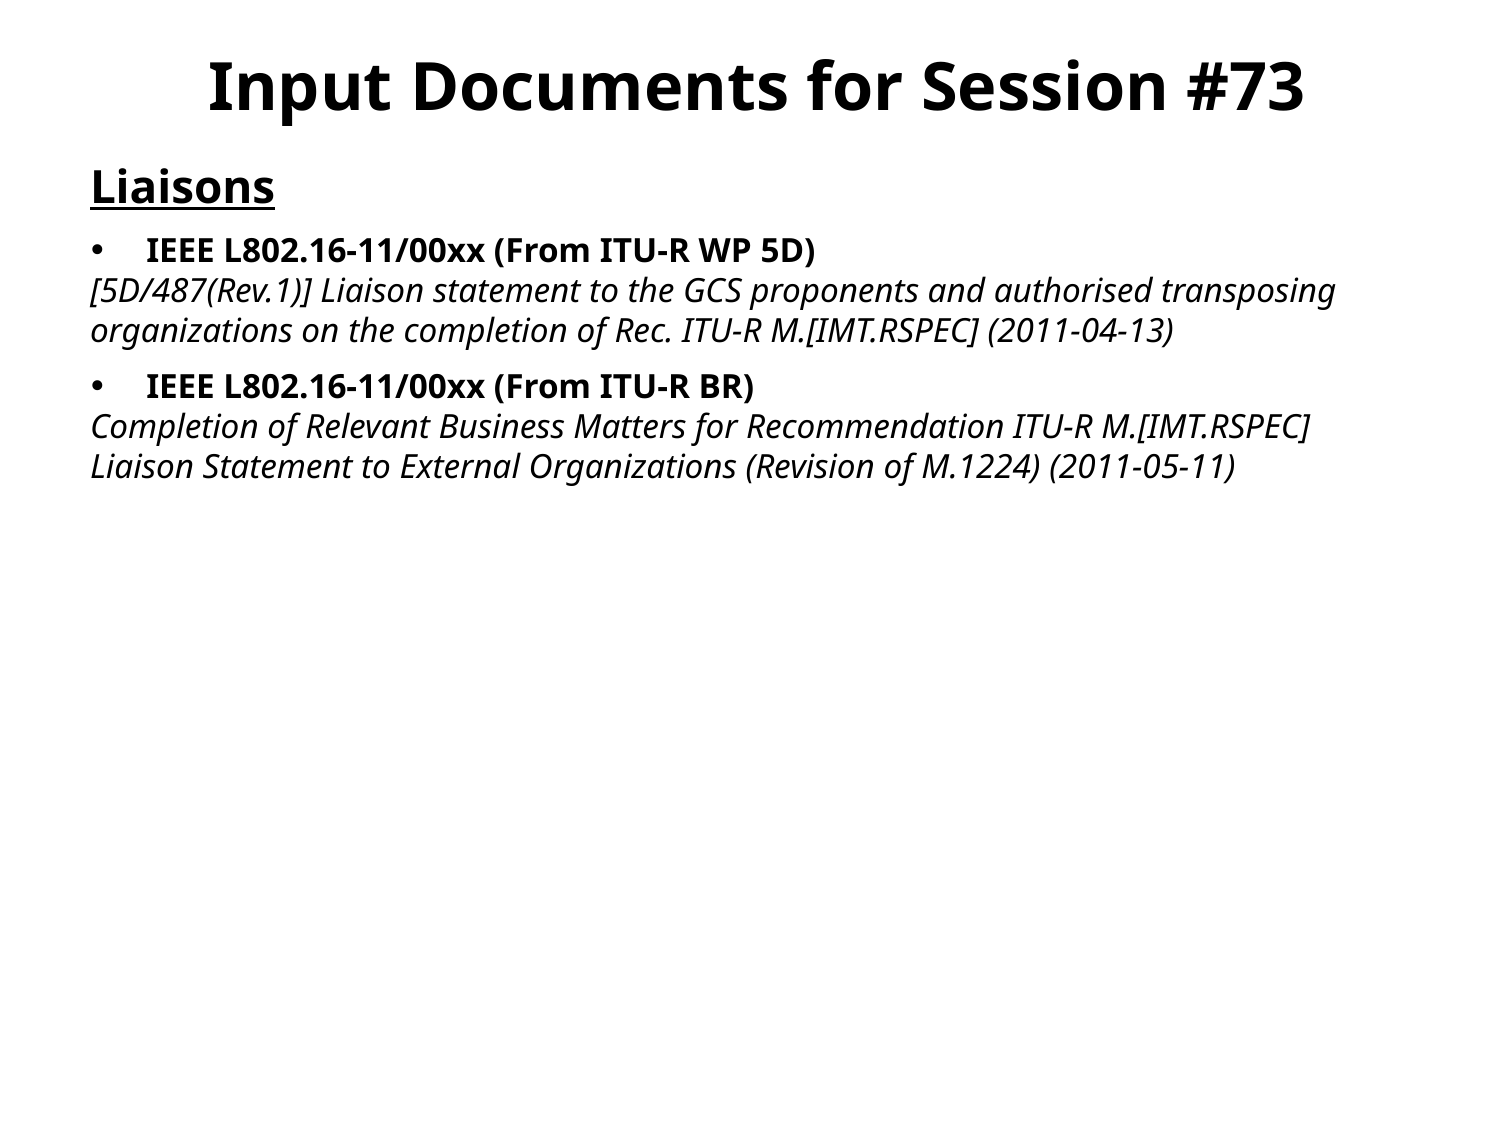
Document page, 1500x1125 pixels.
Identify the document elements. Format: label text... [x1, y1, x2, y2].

title Input Documents for Session #73 [75, 36, 1425, 149]
list Liaisons IEEE L802.16-11/00xx (From ITU-R WP 5D) [5D/487(Rev.1)] Liaison statement to the GCS proponents and authorised transposing organizations on the completion of Rec. ITU-R M.[IMT.RSPEC] (2011-04-13) IEEE L802.16-11/00xx (From ITU-R BR) Completion of Relevant Business Matters for Recommendation ITU-R M.[IMT.RSPEC] Liaison Statement to External Organizations (Revision of M.1224) (2011-05-11) [75, 149, 1425, 1063]
